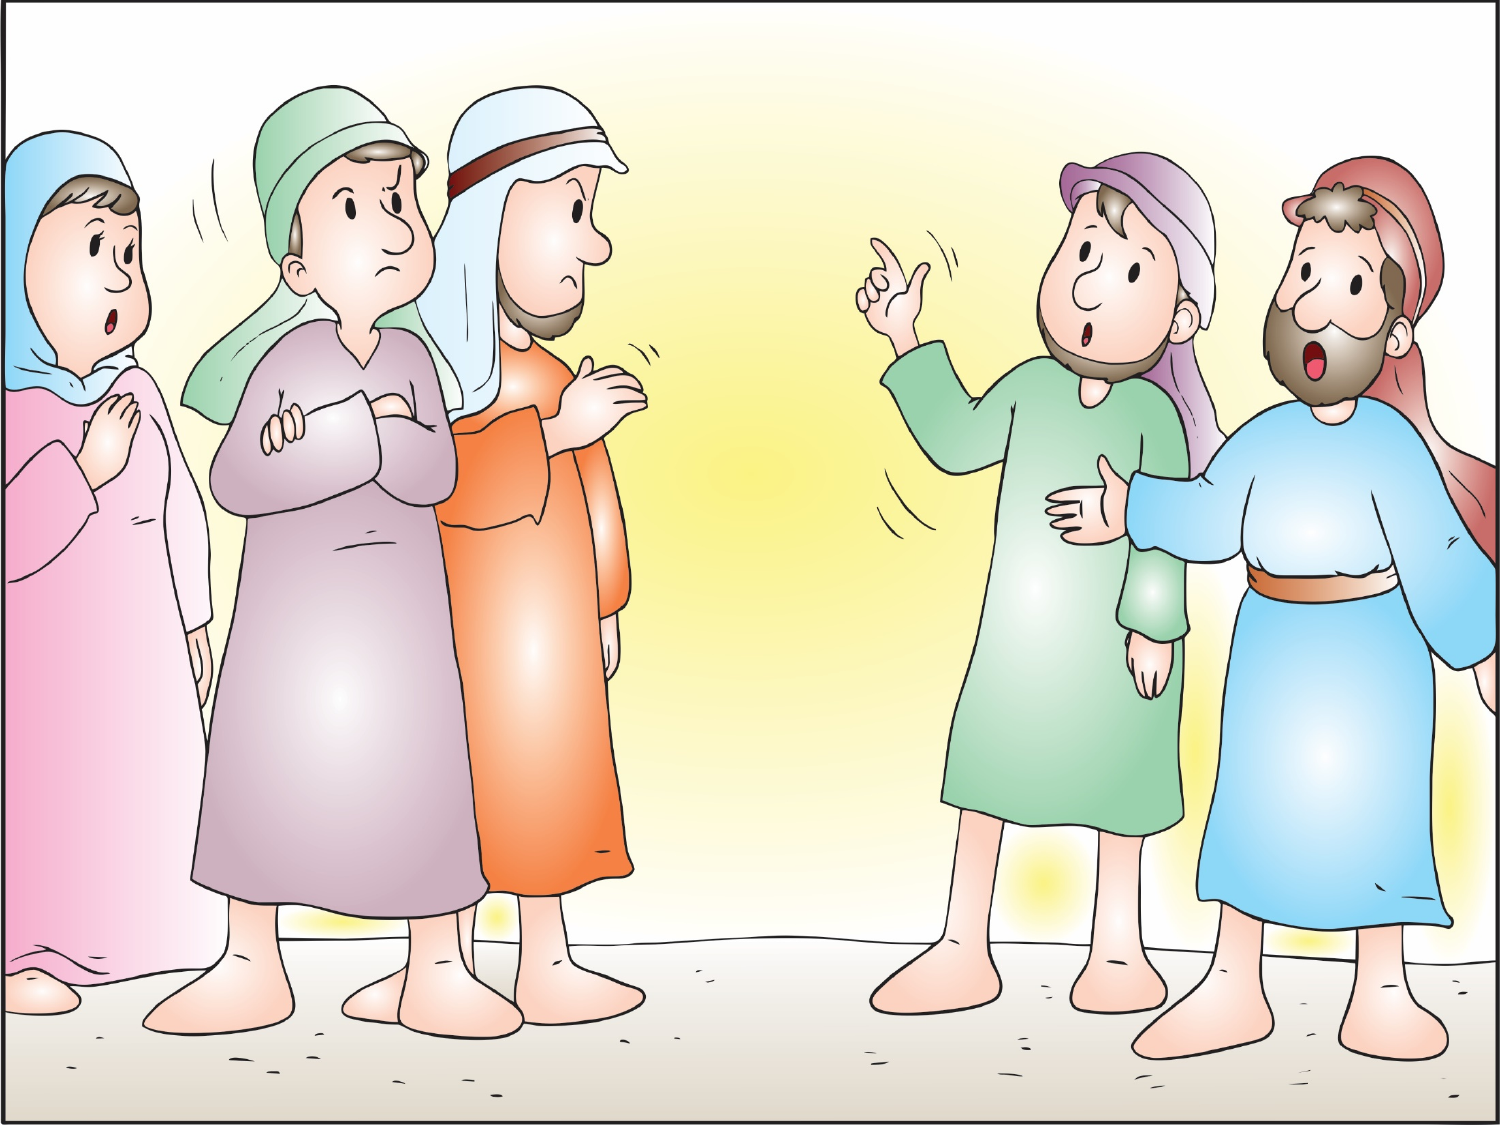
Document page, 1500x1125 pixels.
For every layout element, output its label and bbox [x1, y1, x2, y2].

list [0, 0, 1500, 1125]
